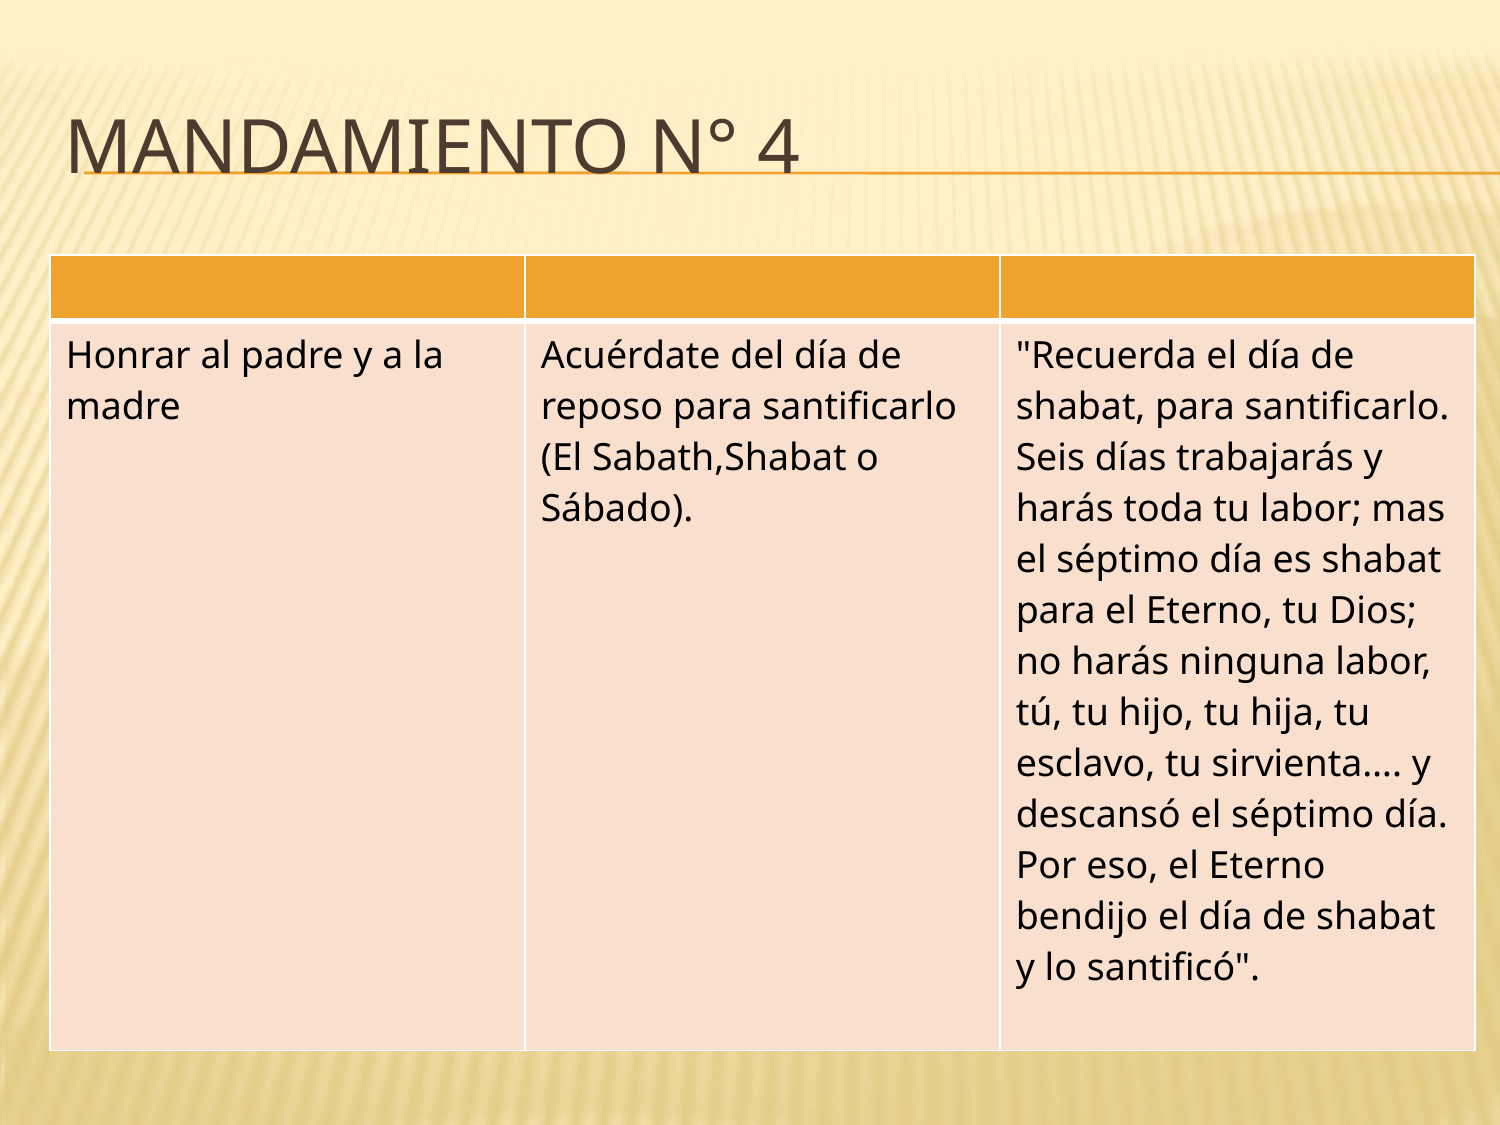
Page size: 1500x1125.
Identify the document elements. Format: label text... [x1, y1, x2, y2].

table_header [51, 256, 524, 318]
table_cell Acuérdate del día de reposo para santificarlo (El Sabath,Shabat o Sábado). [526, 324, 999, 1050]
table_cell Honrar al padre y a la madre [51, 324, 524, 1050]
table_cell "Recuerda el día de shabat, para santificarlo. Seis días trabajarás y harás toda tu labor; mas el séptimo día es shabat para el Eterno, tu Dios; no harás ninguna labor, tú, tu hijo, tu hija, tu esclavo, tu sirvienta…. y descansó el séptimo día. Por eso, el Eterno bendijo el día de shabat y lo santificó". [1001, 324, 1474, 1050]
table_header [526, 256, 999, 318]
table_header [1001, 256, 1474, 318]
title MANDAMIENTO N° 4 [50, 75, 1475, 213]
